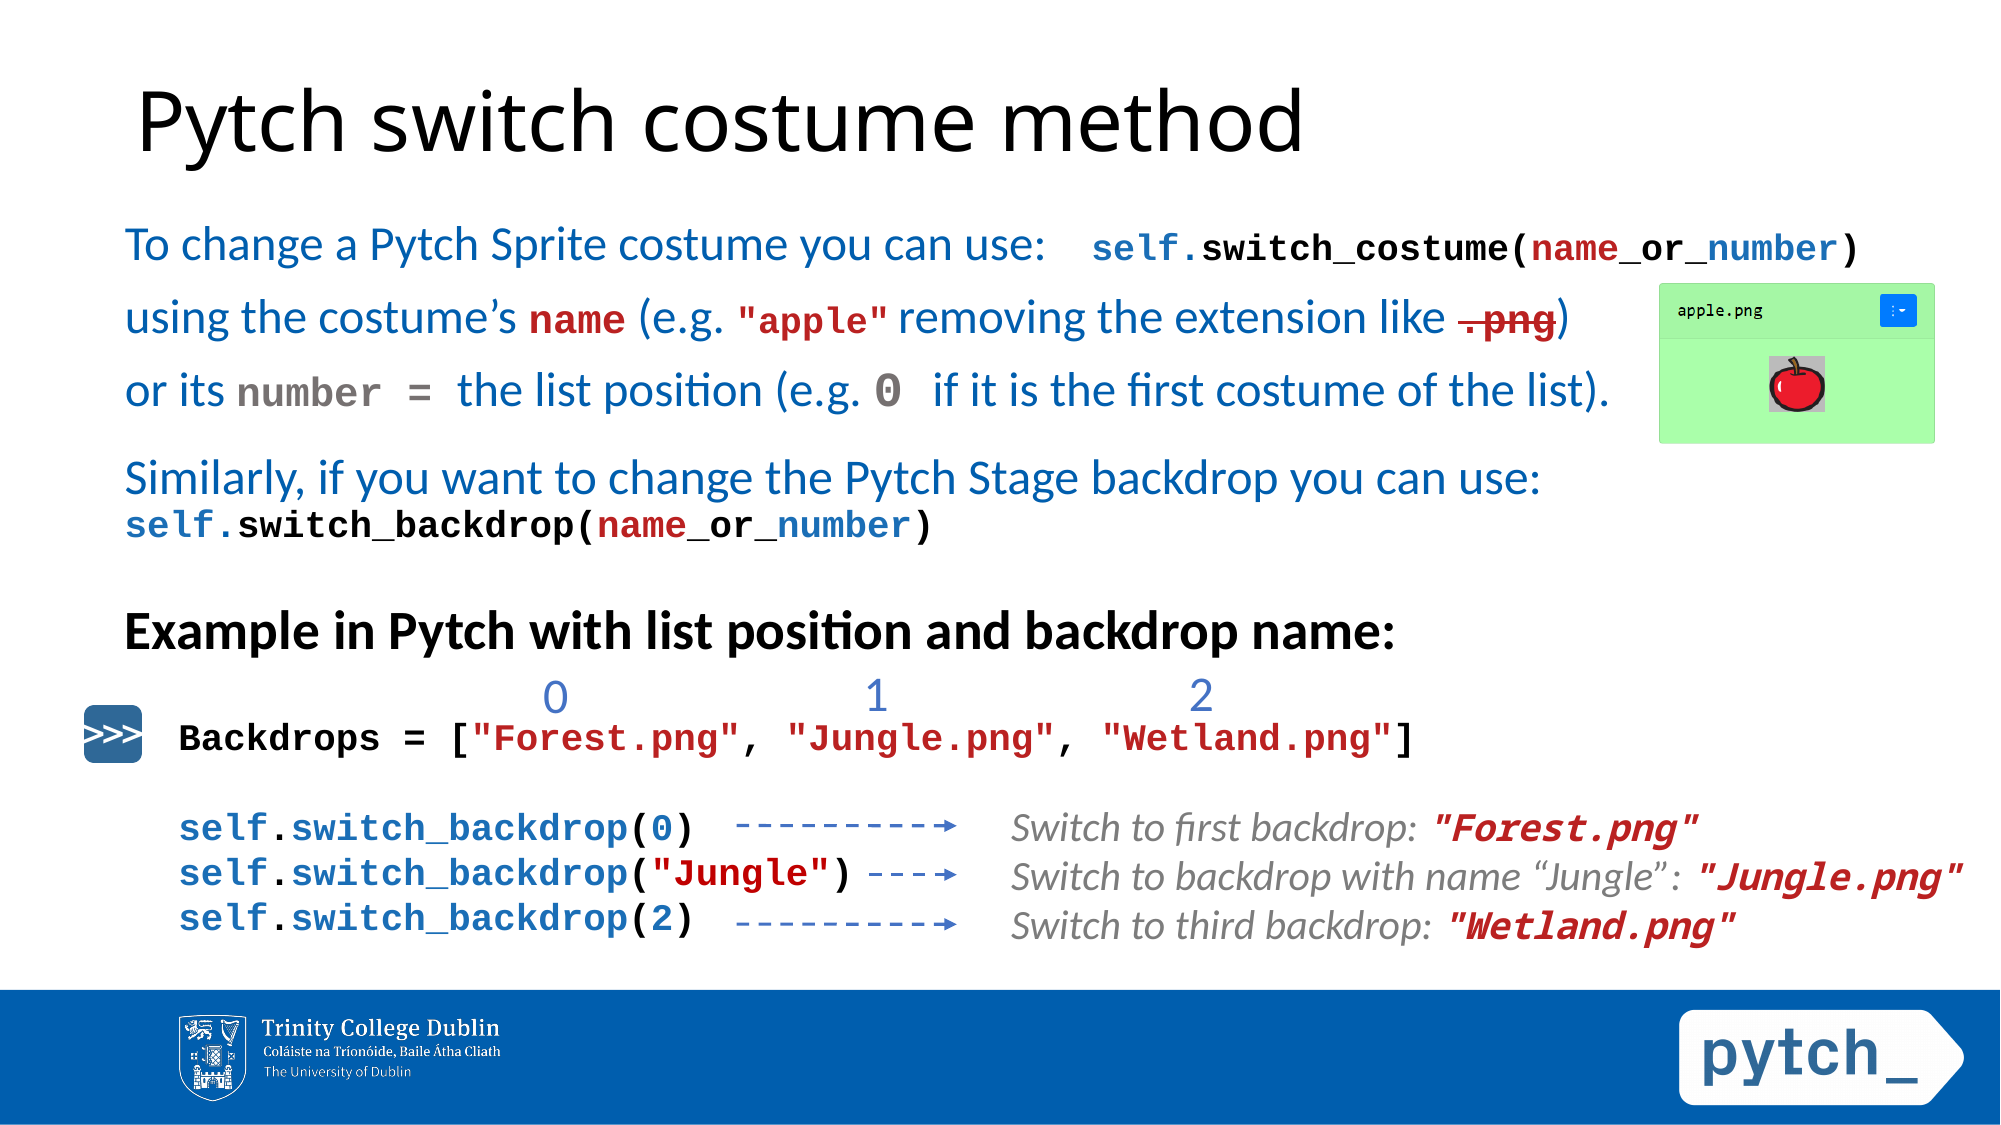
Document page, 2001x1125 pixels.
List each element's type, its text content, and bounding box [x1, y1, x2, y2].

picture [1590, 894, 2001, 1125]
picture [1655, 279, 1937, 444]
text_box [84, 654, 2000, 957]
picture [178, 1014, 502, 1102]
list To change a Pytch Sprite costume you can use: self.switch_costume(name_or_number) using the costume’s name (e.g. "apple" removing the extension like .png) or its number = the list position (e.g. 0 if it is the first costume of the list). [109, 210, 1962, 426]
text_box Similarly, if you want to change the Pytch Stage backdrop you can use: self.switch_backdrop(name_or_number) [109, 443, 2000, 581]
list Example in Pytch with list position and backdrop name: [109, 594, 1757, 654]
title Pytch switch costume method [120, 16, 1846, 210]
